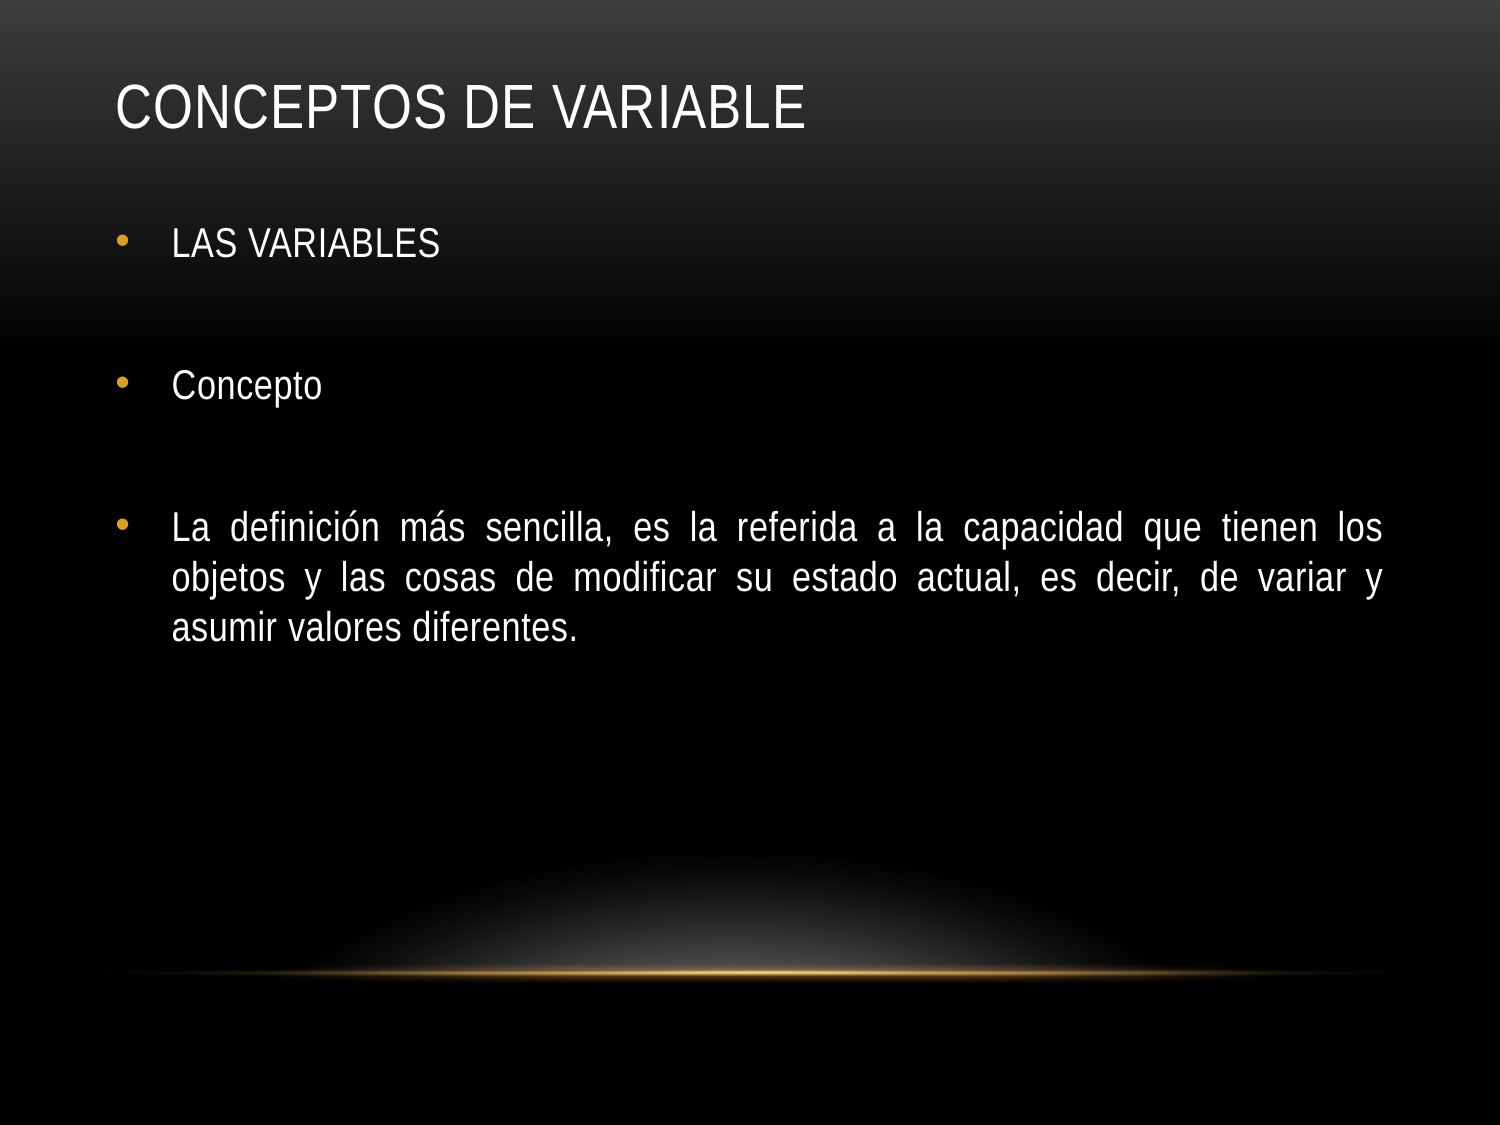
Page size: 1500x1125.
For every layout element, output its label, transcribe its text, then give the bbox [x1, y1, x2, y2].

list LAS VARIABLES Concepto La definición más sencilla, es la referida a la capacidad que tienen los objetos y las cosas de modificar su estado actual, es decir, de variar y asumir valores diferentes. [100, 208, 1401, 1061]
title CONCEPTOS DE VARIABLE [100, 30, 1401, 149]
picture [0, 0, 1500, 1125]
